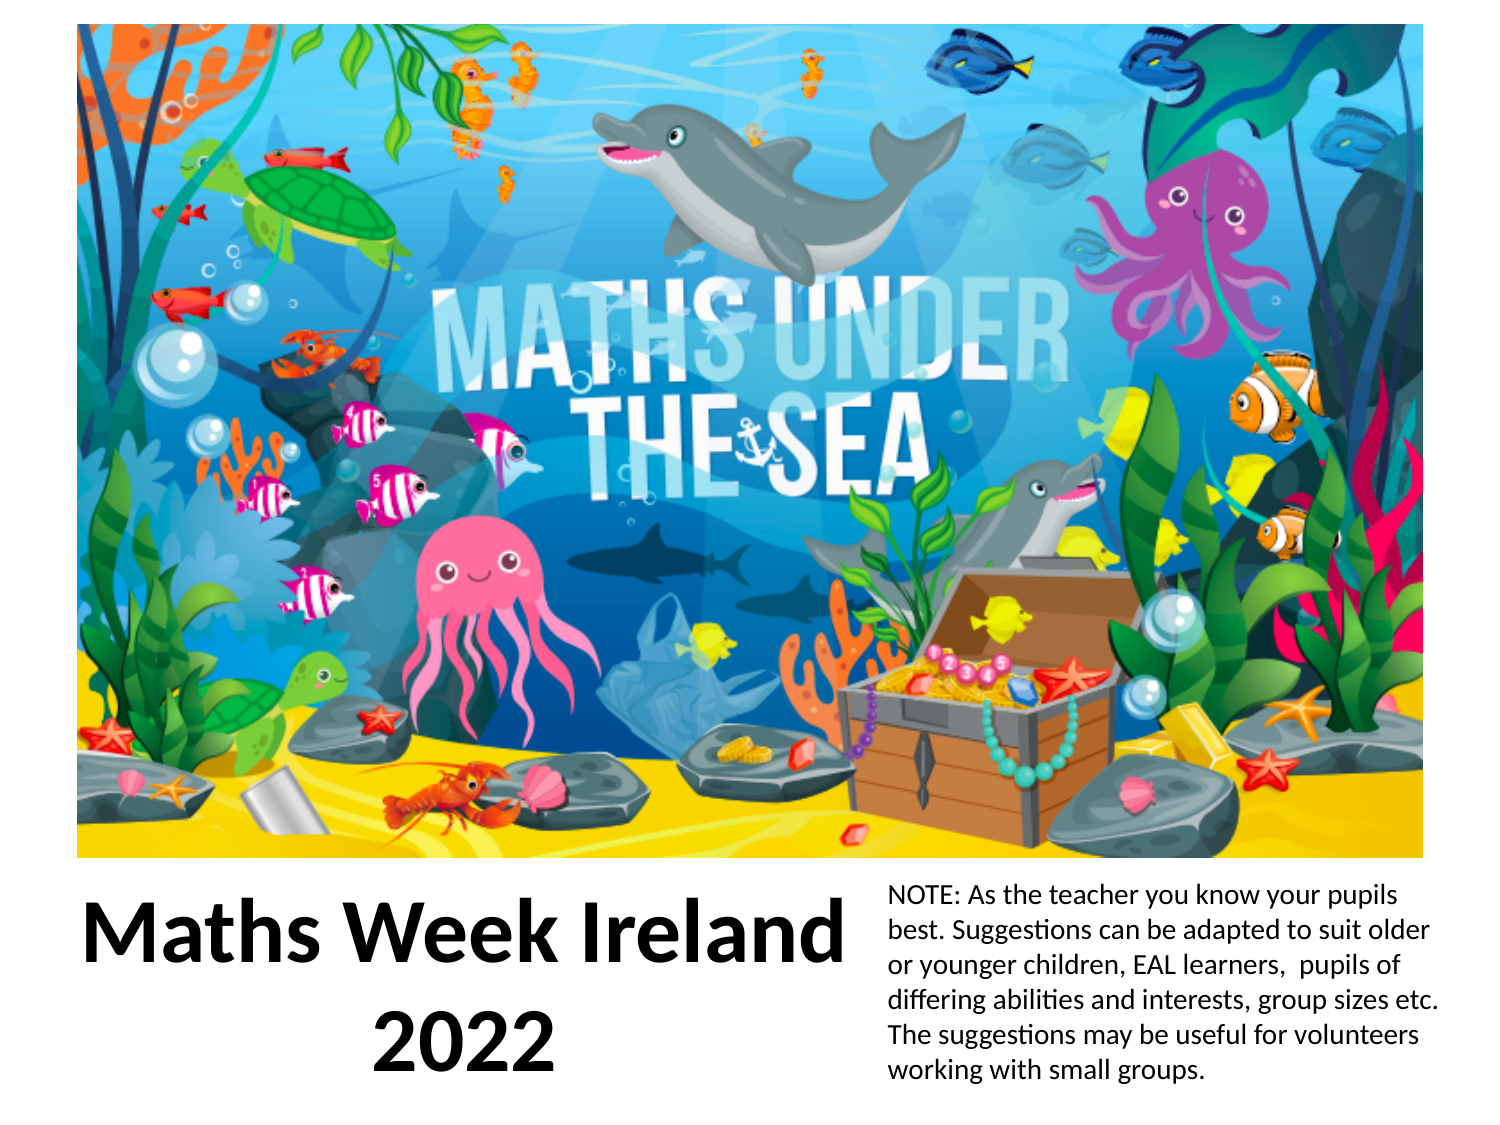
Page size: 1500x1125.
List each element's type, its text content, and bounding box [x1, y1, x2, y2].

picture [77, 24, 1423, 859]
text_box NOTE: As the teacher you know your pupils best. Suggestions can be adapted to suit older or younger children, EAL learners, pupils of differing abilities and interests, group sizes etc. The suggestions may be useful for volunteers working with small groups. [872, 867, 1474, 1093]
text_box Maths Week Ireland 2022 [43, 862, 886, 1098]
picture [77, 481, 86, 492]
text_box [64, 810, 341, 872]
